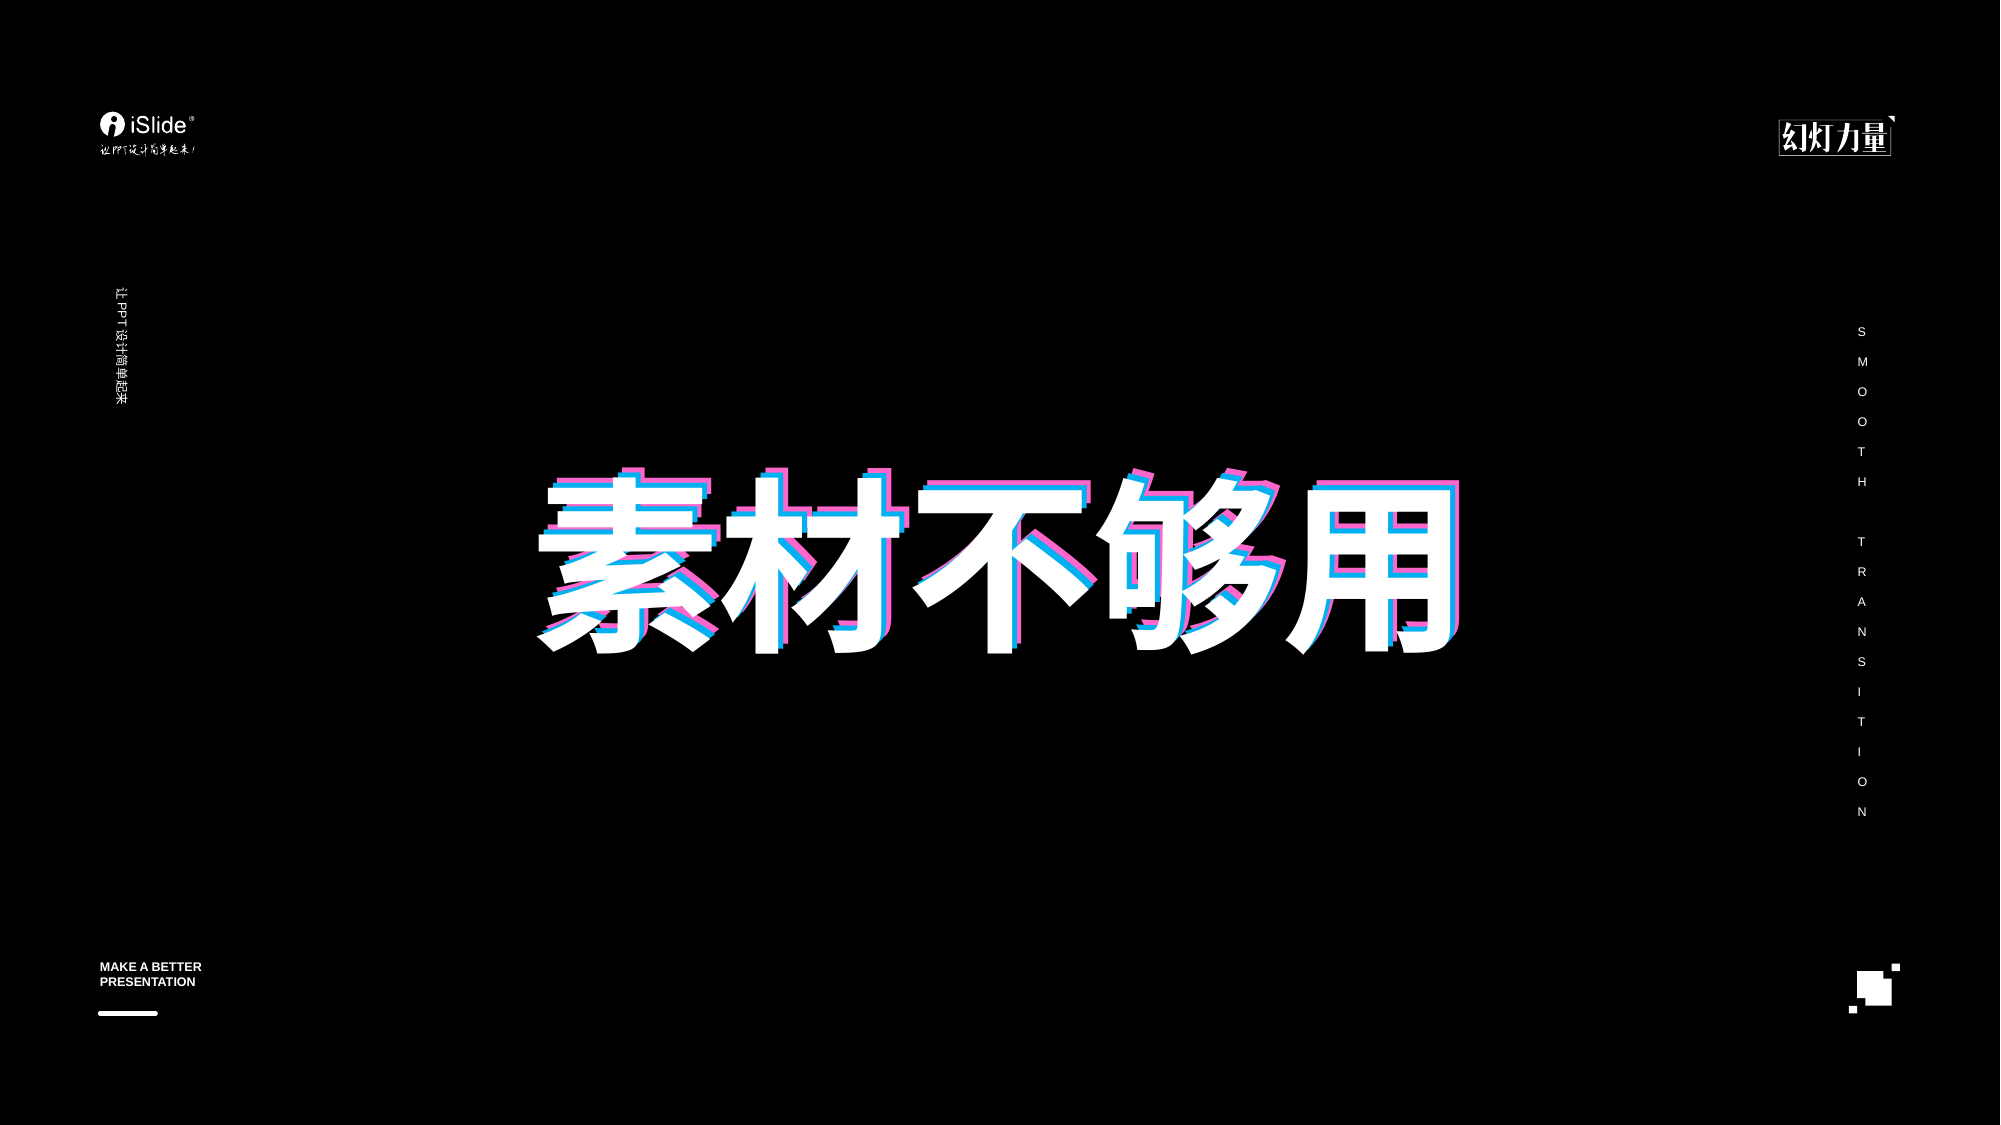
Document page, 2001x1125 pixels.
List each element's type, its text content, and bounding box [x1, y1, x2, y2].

text_box 素材不够用 [216, 401, 1793, 715]
text_box 素材不够用 [221, 396, 1798, 710]
text_box 素材不够用 [211, 405, 1788, 719]
